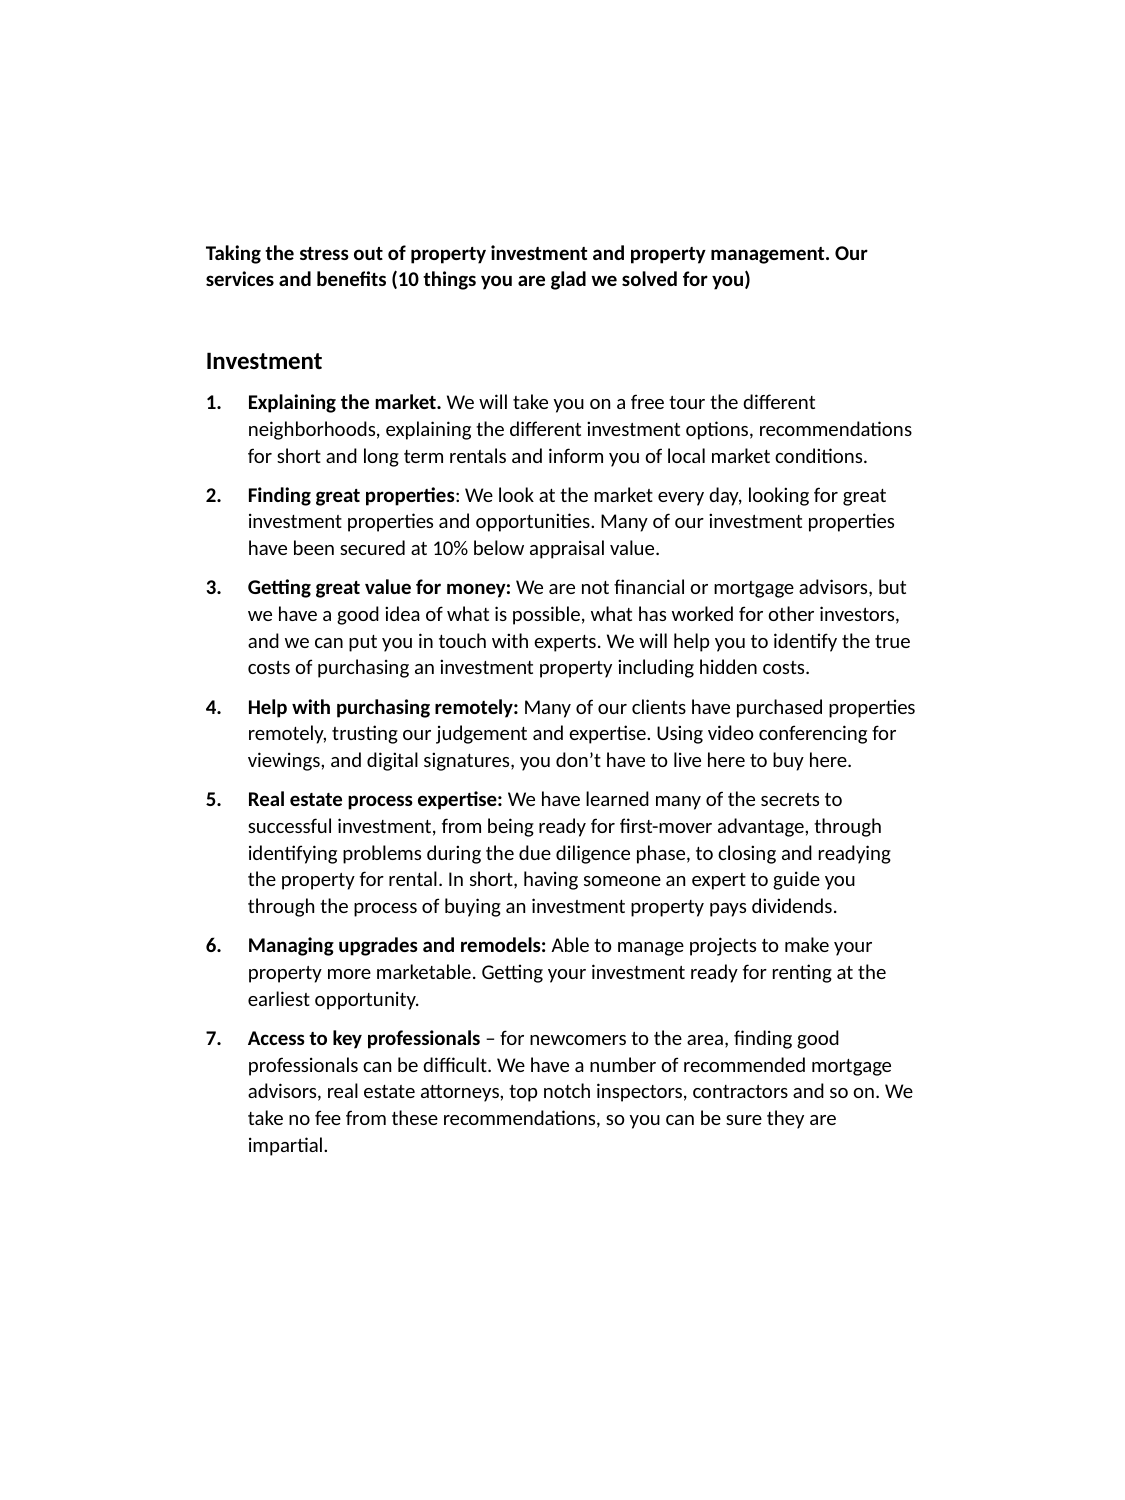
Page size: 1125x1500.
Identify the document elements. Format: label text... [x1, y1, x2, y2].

text_box Taking the stress out of property investment and property management. Our services and benefits (10 things you are glad we solved for you) Investment Explaining the market. We will take you on a free tour the different neighborhoods, explaining the different investment options, recommendations for short and long term rentals and inform you of local market conditions. Finding great properties: We look at the market every day, looking for great investment properties and opportunities. Many of our investment properties have been secured at 10% below appraisal value. Getting great value for money: We are not financial or mortgage advisors, but we have a good idea of what is possible, what has worked for other investors, and we can put you in touch with experts. We will help you to identify the true costs of purchasing an investment property including hidden costs. Help with purchasing remotely: Many of our clients have purchased properties remotely, trusting our judgement and expertise. Using video conferencing for viewings, and digital signatures, you don’t have to live here to buy here. Real estate process expertise: We have learned many of the secrets to successful investment, from being ready for first-mover advantage, through identifying problems during the due diligence phase, to closing and readying the property for rental. In short, having someone an expert to guide you through the process of buying an investment property pays dividends. Managing upgrades and remodels: Able to manage projects to make your property more marketable. Getting your investment ready for renting at the earliest opportunity. Access to key professionals – for newcomers to the area, finding good professionals can be difficult. We have a number of recommended mortgage advisors, real estate attorneys, top notch inspectors, contractors and so on. We take no fee from these recommendations, so you can be sure they are impartial. [190, 230, 934, 1243]
